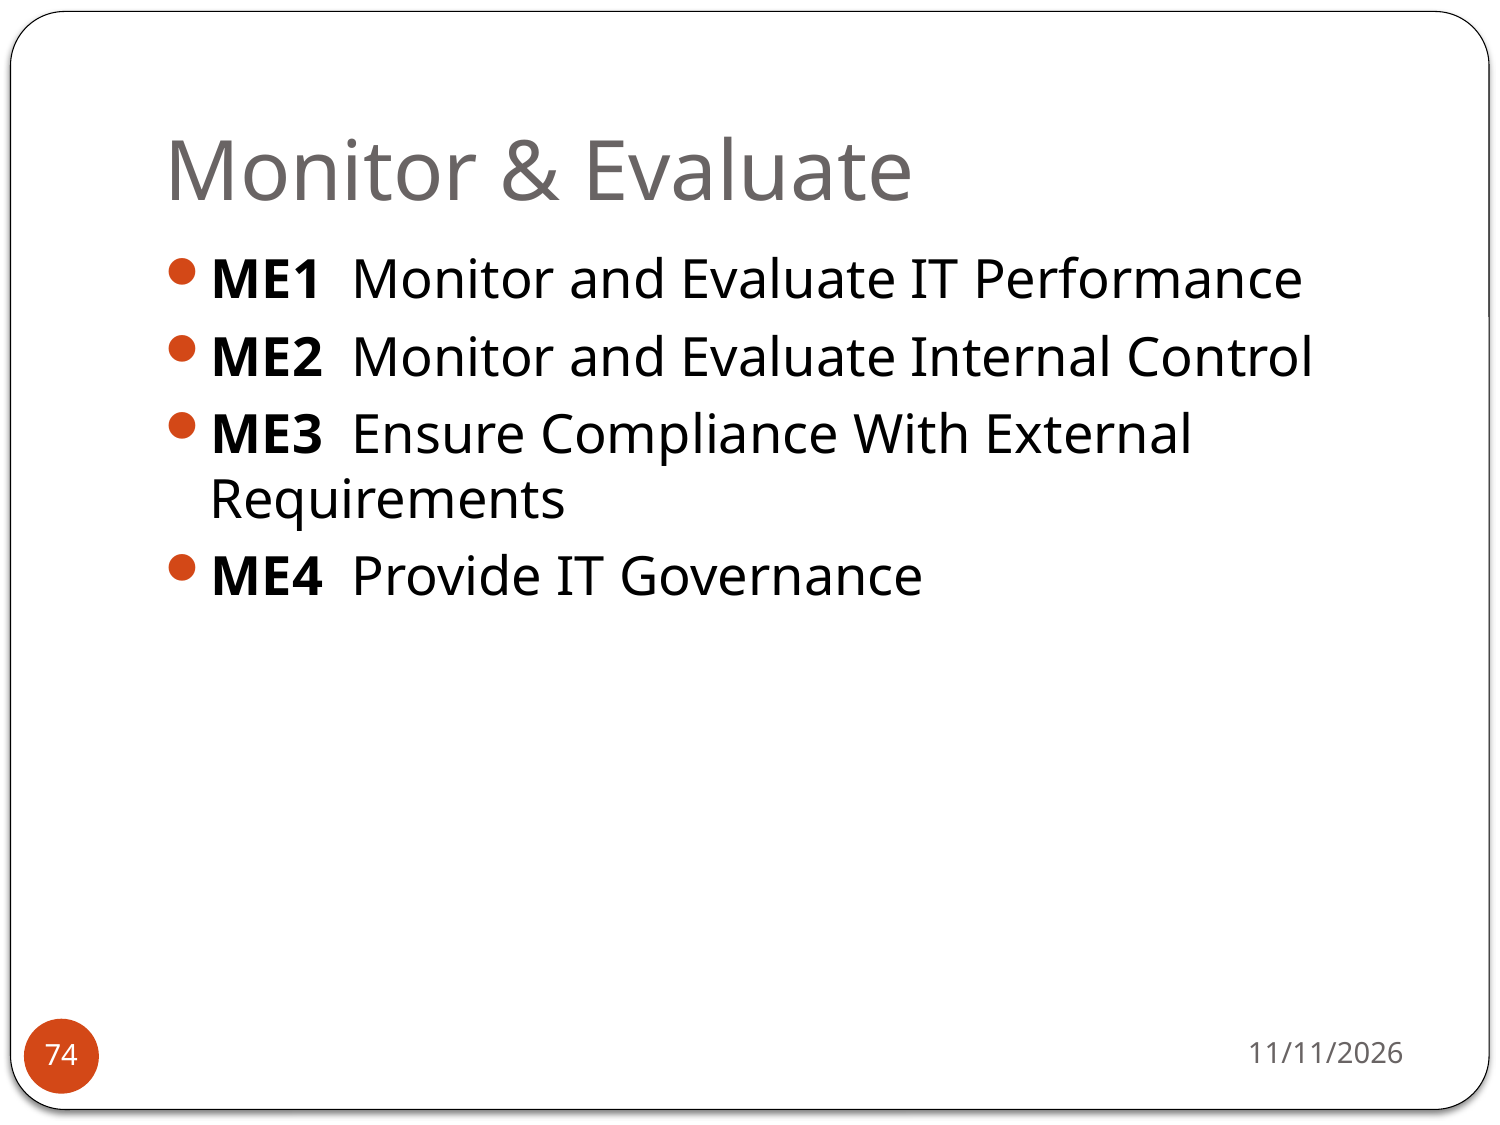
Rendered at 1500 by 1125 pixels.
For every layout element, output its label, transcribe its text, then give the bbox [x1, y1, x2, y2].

list ME1 Monitor and Evaluate IT Performance ME2 Monitor and Evaluate Internal Control ME3 Ensure Compliance With External Requirements ME4 Provide IT Governance [150, 237, 1425, 988]
title Monitor & Evaluate [150, 45, 1425, 233]
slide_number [1012, 1015, 1419, 1094]
slide_number 74 [23, 1018, 99, 1094]
